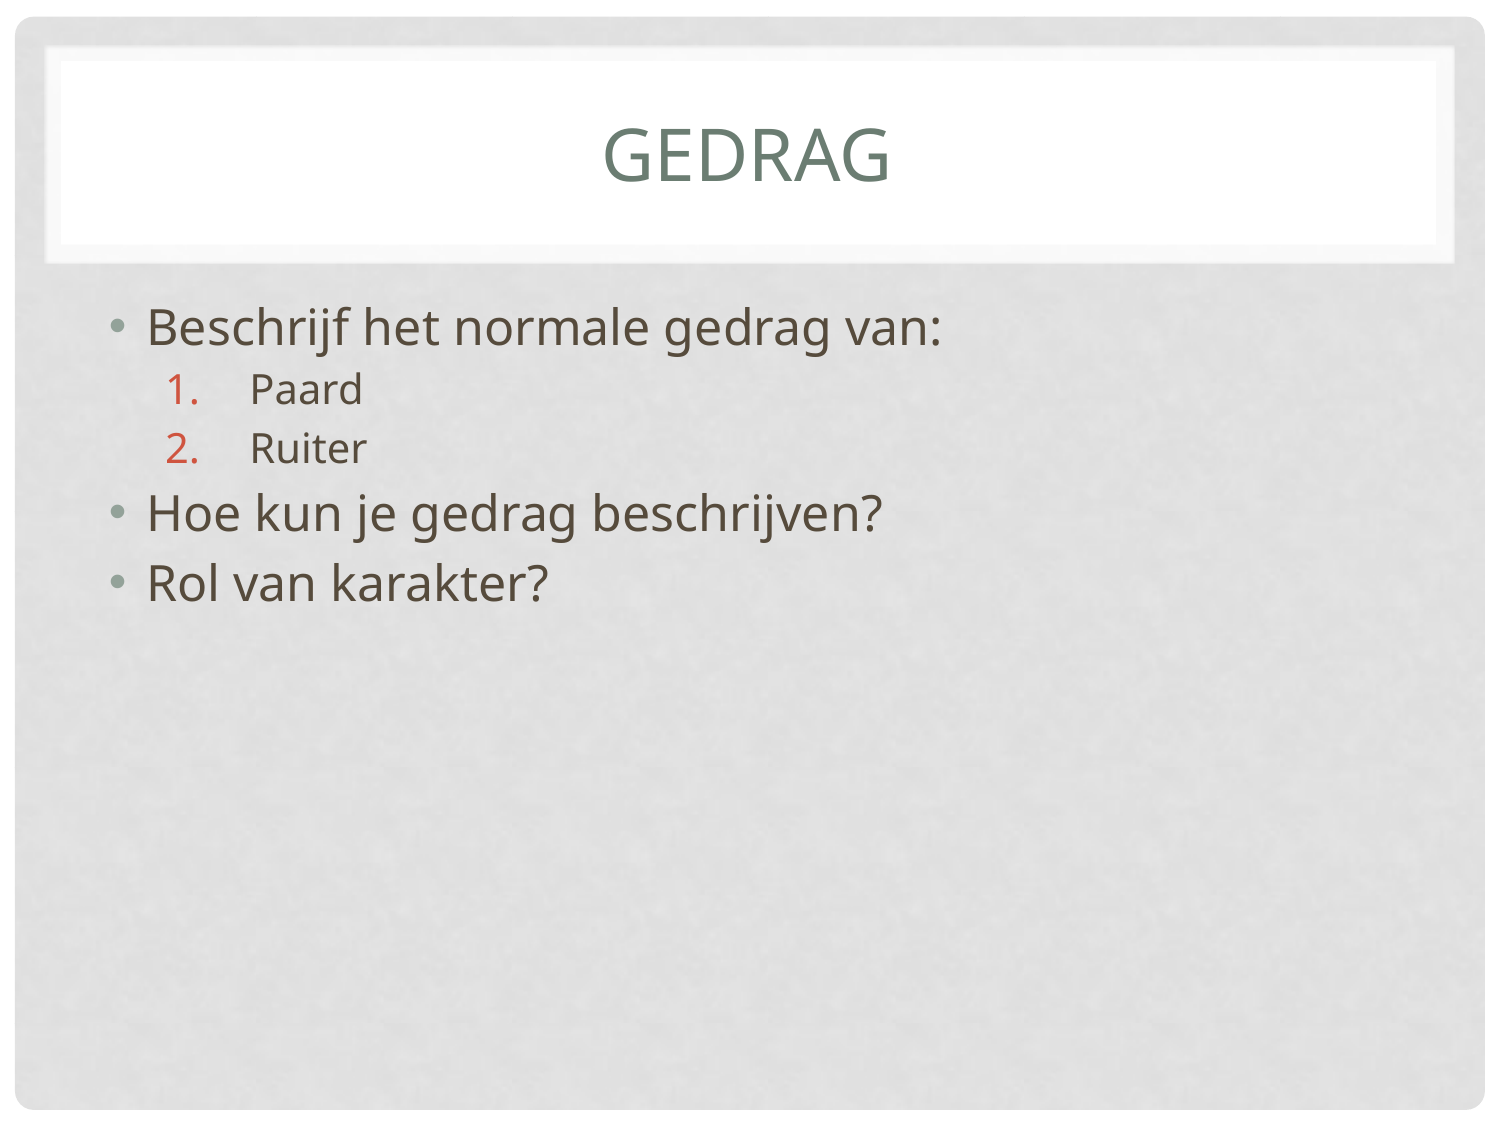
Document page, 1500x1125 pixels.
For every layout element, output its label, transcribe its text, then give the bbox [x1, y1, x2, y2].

title Gedrag [69, 66, 1425, 238]
list Beschrijf het normale gedrag van: Paard Ruiter Hoe kun je gedrag beschrijven? Rol van karakter? [75, 287, 1425, 1005]
